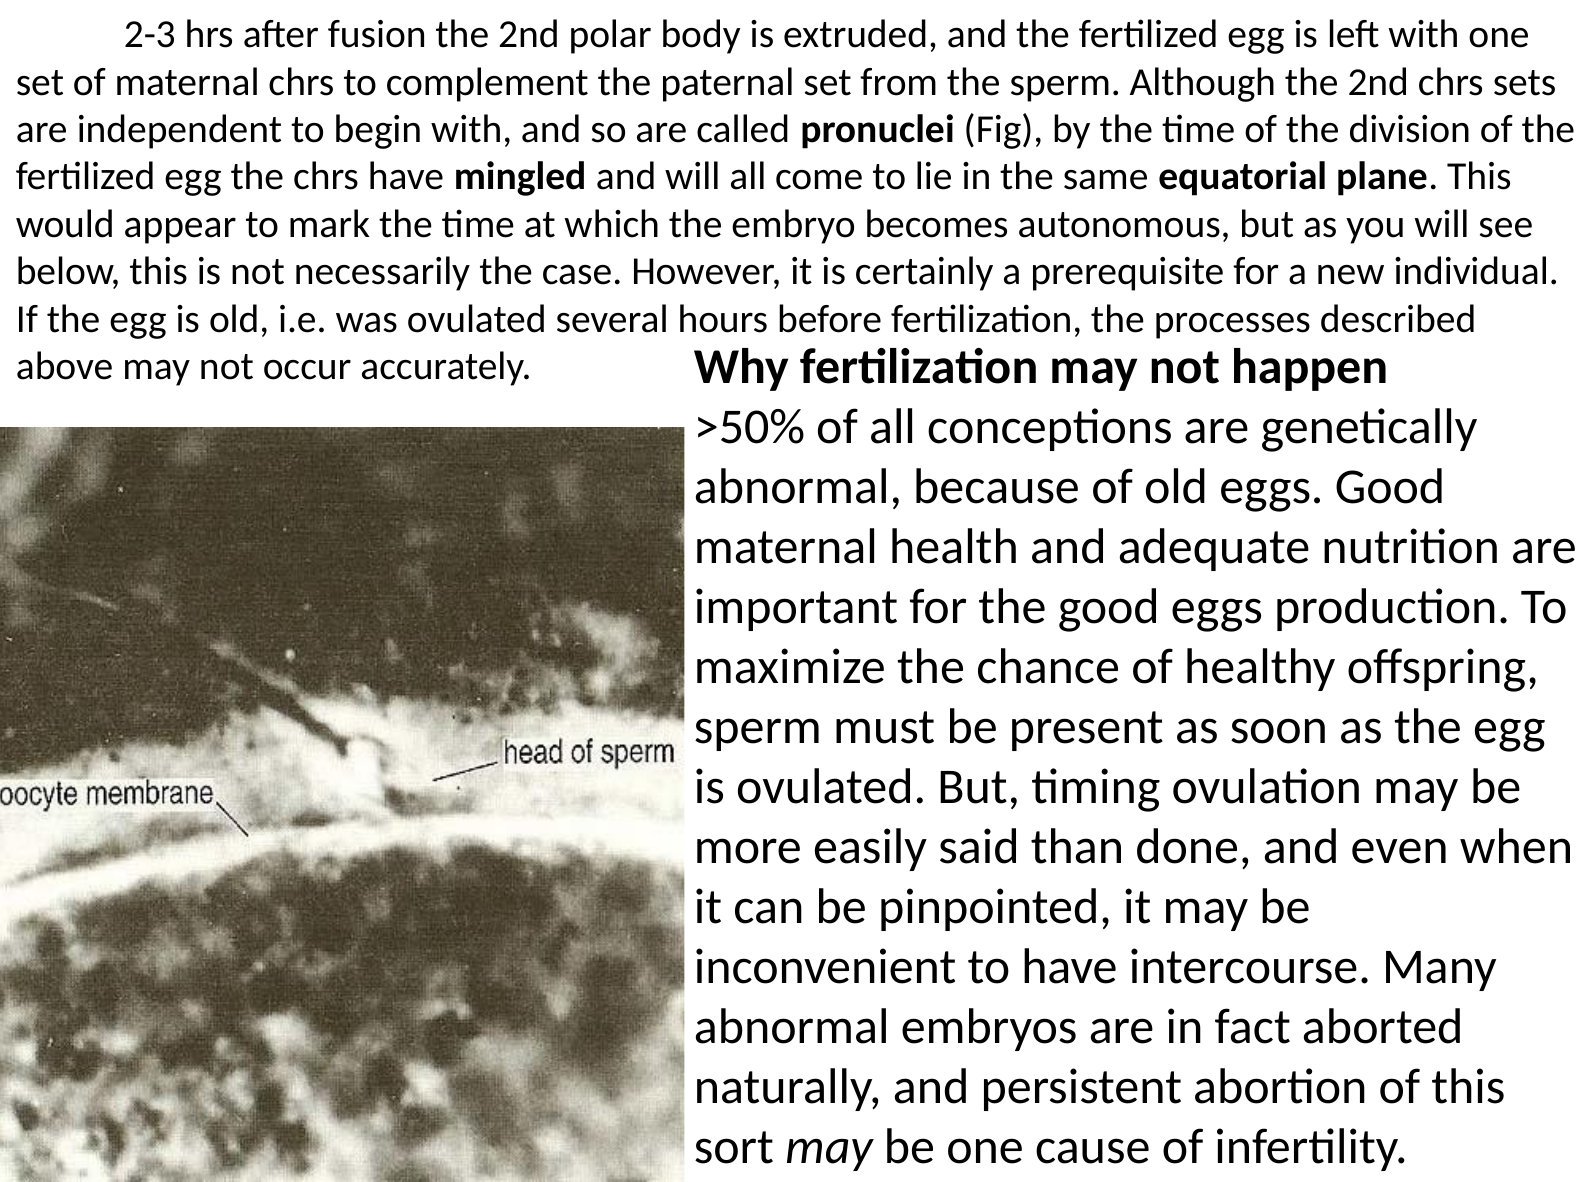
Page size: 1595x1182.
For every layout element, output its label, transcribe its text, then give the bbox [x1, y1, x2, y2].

list 2-3 hrs after fusion the 2nd polar body is extruded, and the fertilized egg is left with one set of maternal chrs to complement the paternal set from the sperm. Although the 2nd chrs sets are independent to begin with, and so are called pronuclei (Fig), by the time of the division of the fertilized egg the chrs have mingled and will all come to lie in the same equatorial plane. This would appear to mark the time at which the embryo becomes autonomous, but as you will see below, this is not necessarily the case. However, it is certainly a prerequisite for a new individual. If the egg is old, i.e. was ovulated several hours before fertilization, the processes described above may not occur accurately. [0, 0, 1595, 402]
text_box Why fertilization may not happen >50% of all conceptions are genetically abnormal, because of old eggs. Good maternal health and adequate nutrition are important for the good eggs production. To maximize the chance of healthy offspring, sperm must be present as soon as the egg is ovulated. But, timing ovulation may be more easily said than done, and even when it can be pinpointed, it may be inconvenient to have intercourse. Many abnormal embryos are in fact aborted naturally, and persistent abortion of this sort may be one cause of infertility. [679, 326, 1595, 1182]
picture [0, 426, 685, 1182]
